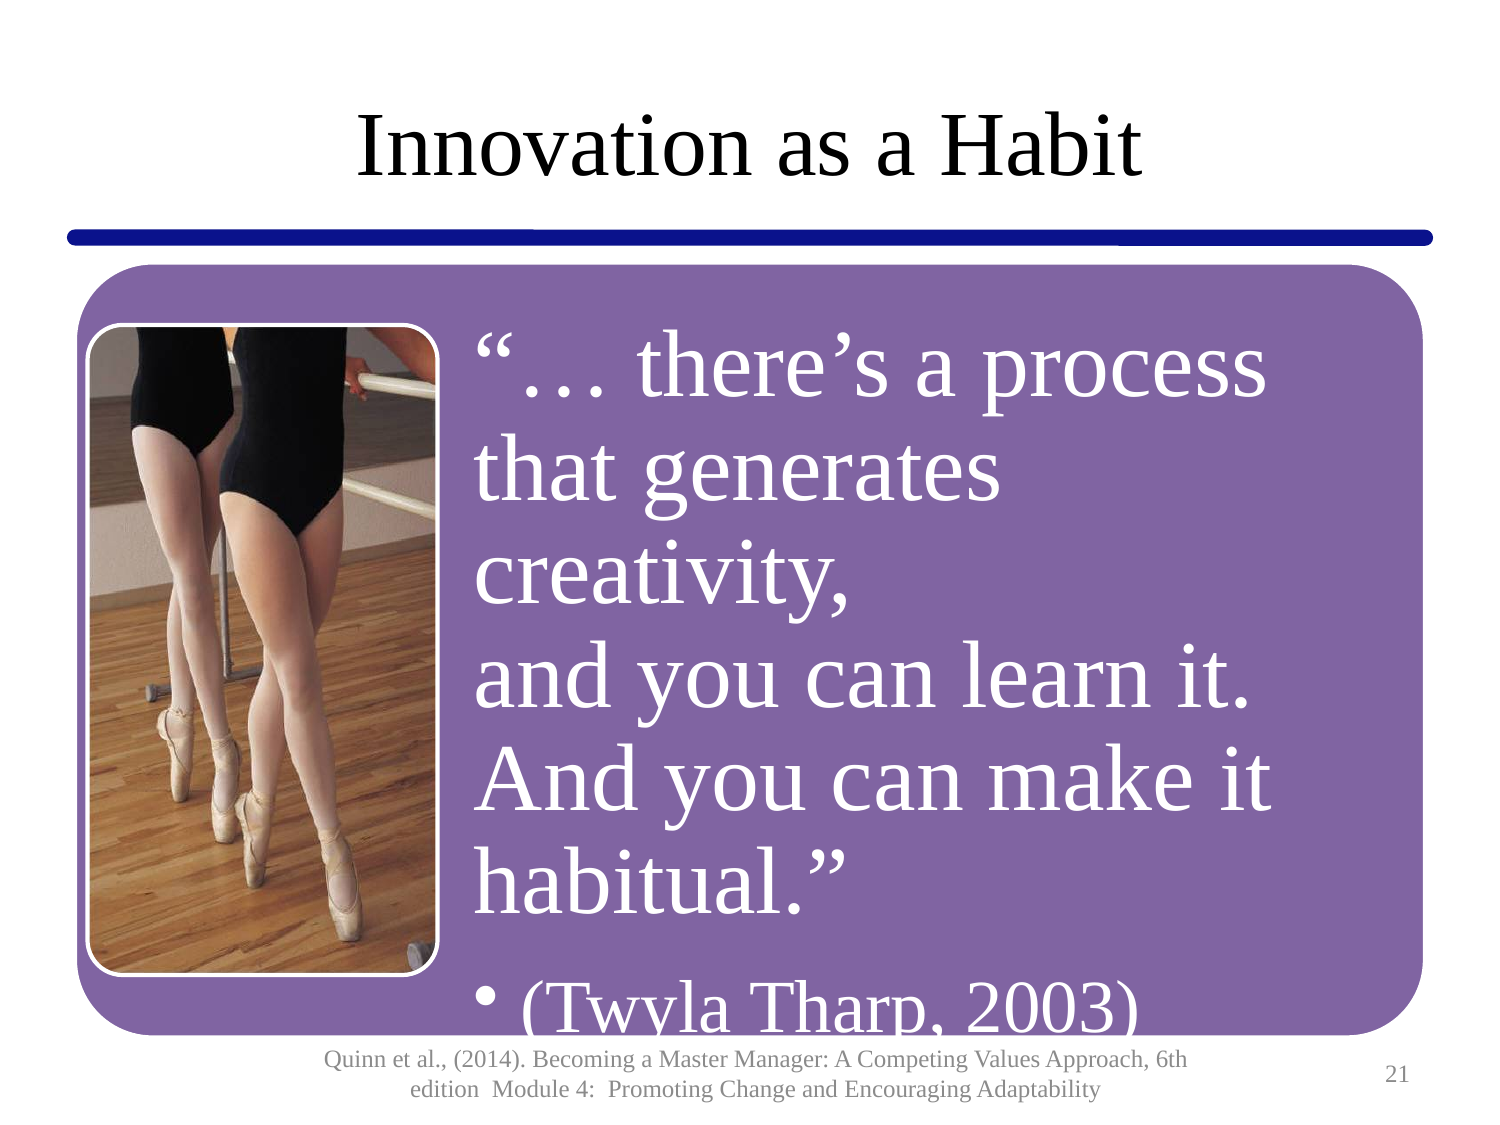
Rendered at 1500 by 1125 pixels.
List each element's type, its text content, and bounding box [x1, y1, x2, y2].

title Innovation as a Habit [75, 45, 1425, 233]
slide_number 21 [1074, 1045, 1425, 1103]
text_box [74, 262, 1426, 1038]
footer Quinn et al., (2014). Becoming a Master Manager: A Competing Values Approach, 6th edition Module 4: Promoting Change and Encouraging Adaptability [287, 1046, 1074, 1103]
